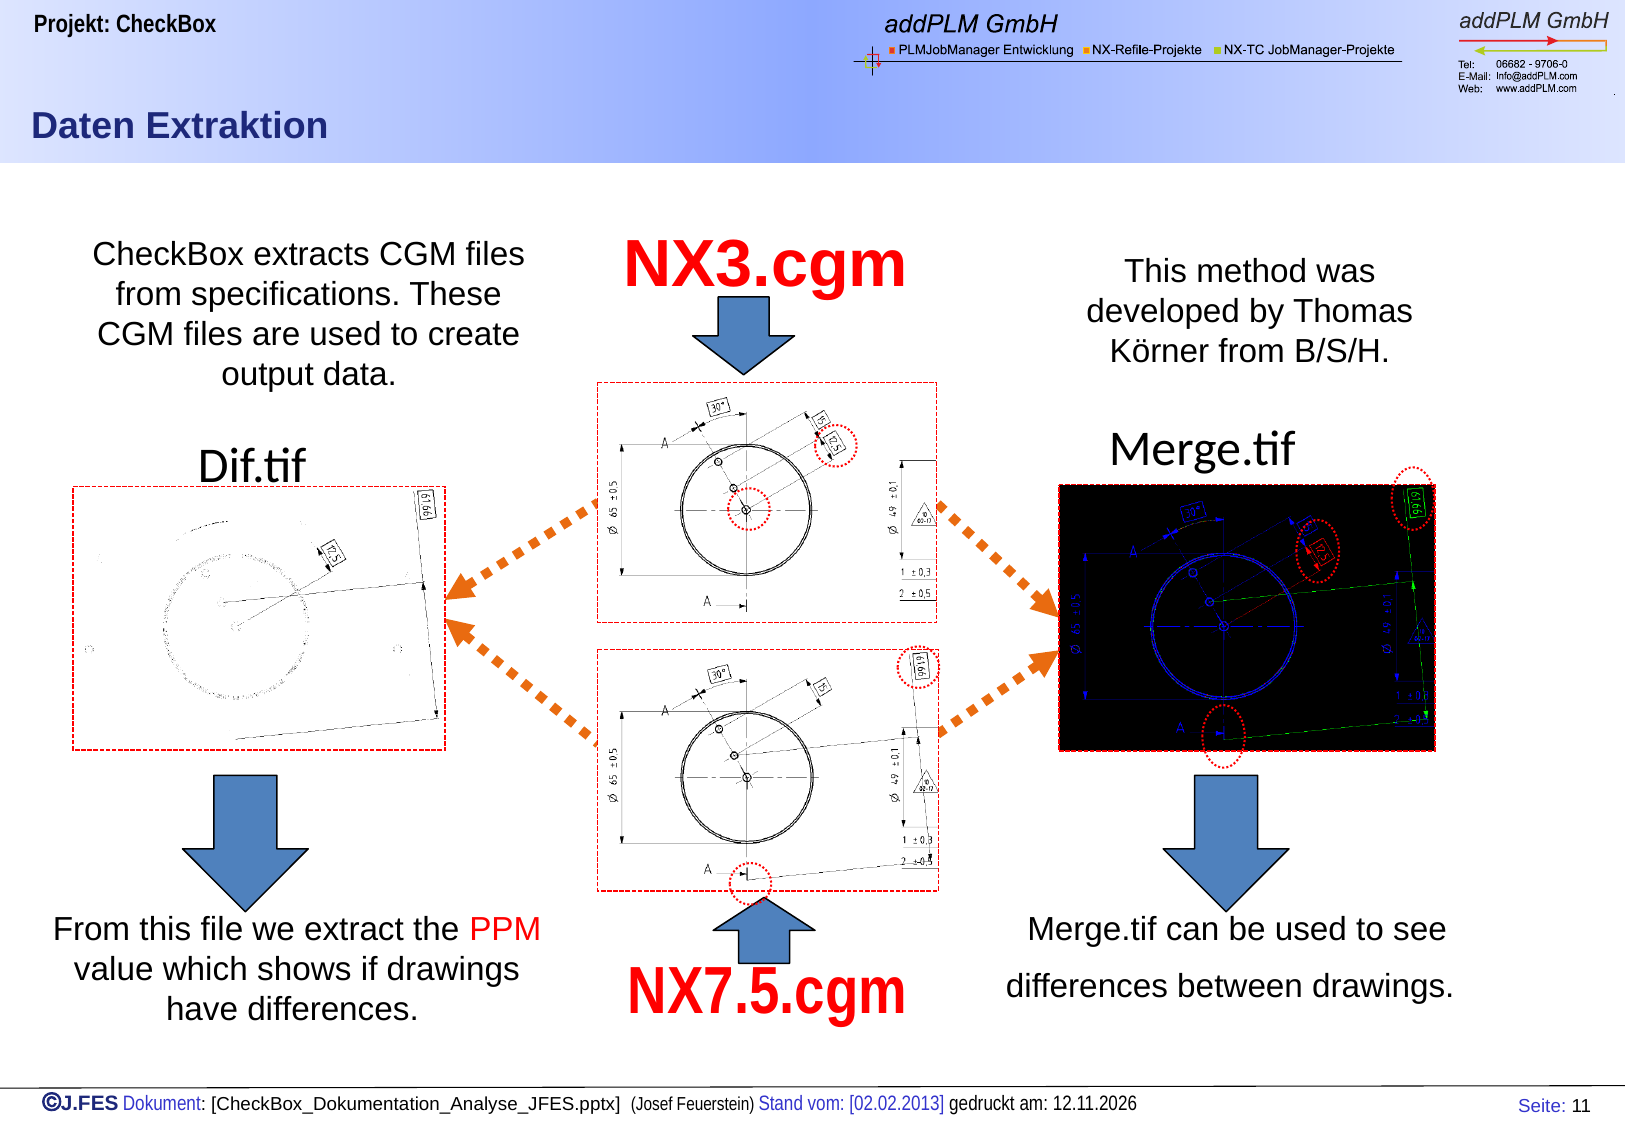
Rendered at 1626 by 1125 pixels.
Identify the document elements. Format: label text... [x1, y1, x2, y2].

picture [598, 649, 938, 891]
text_box Merge.tif [1086, 408, 1318, 483]
text_box [182, 775, 309, 912]
text_box NX3.cgm [599, 211, 932, 307]
picture [73, 487, 445, 750]
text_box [940, 501, 1054, 619]
text_box [1394, 467, 1432, 483]
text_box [450, 501, 593, 601]
title Daten Extraktion [30, 73, 1600, 138]
text_box [1208, 759, 1239, 768]
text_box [938, 649, 1054, 751]
text_box Dif.tif [162, 440, 343, 485]
text_box This method was developed by Thomas Körner from B/S/H. [1037, 241, 1463, 377]
text_box CheckBox extracts CGM files from specifications. These CGM files are used to create output data. [61, 224, 557, 440]
text_box From this file we extract the PPM value which shows if drawings have differences. [37, 899, 557, 1035]
text_box [692, 307, 795, 375]
text_box Merge.tif can be used to see differences between drawings. [982, 899, 1493, 1015]
text_box [736, 899, 765, 905]
picture [1059, 485, 1435, 751]
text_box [450, 618, 599, 745]
picture [598, 382, 937, 622]
text_box [713, 899, 816, 964]
text_box NX7.5.cgm [556, 939, 980, 1051]
text_box [1163, 775, 1289, 899]
